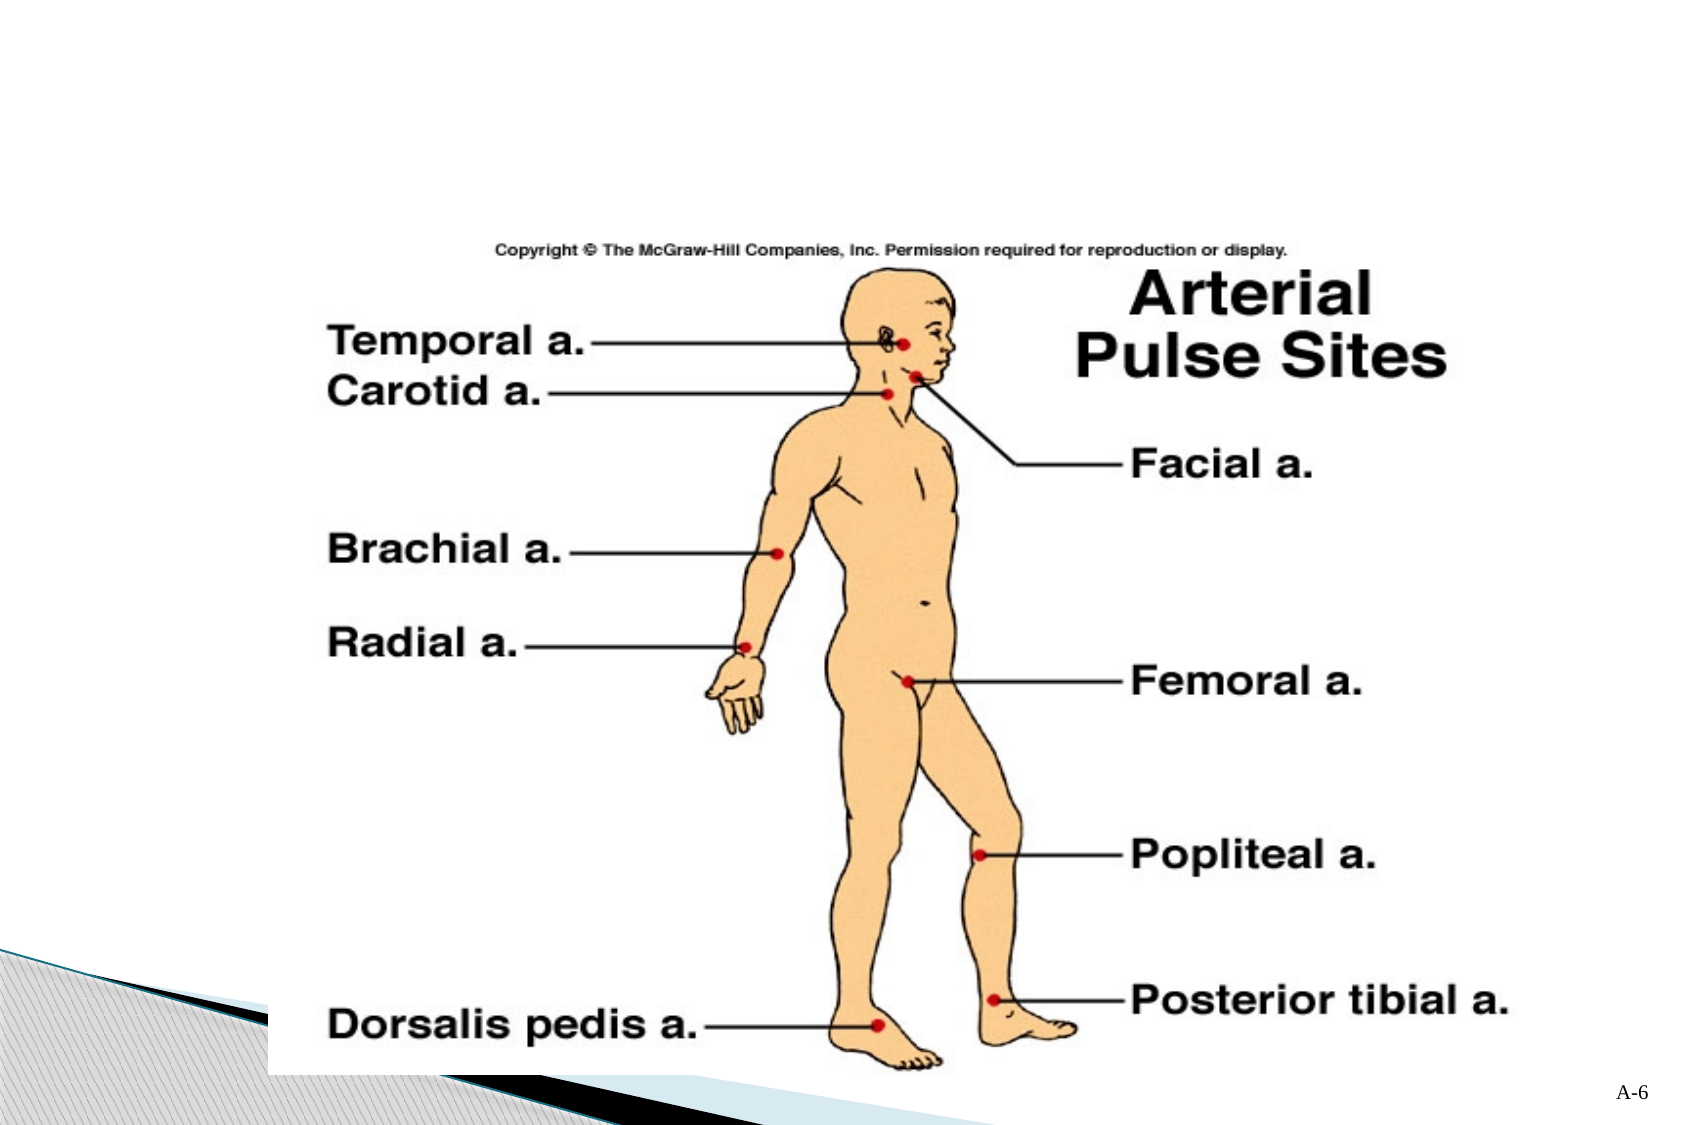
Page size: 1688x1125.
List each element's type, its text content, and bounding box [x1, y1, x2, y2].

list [268, 242, 1519, 1076]
slide_number A-6 [1595, 1051, 1664, 1112]
